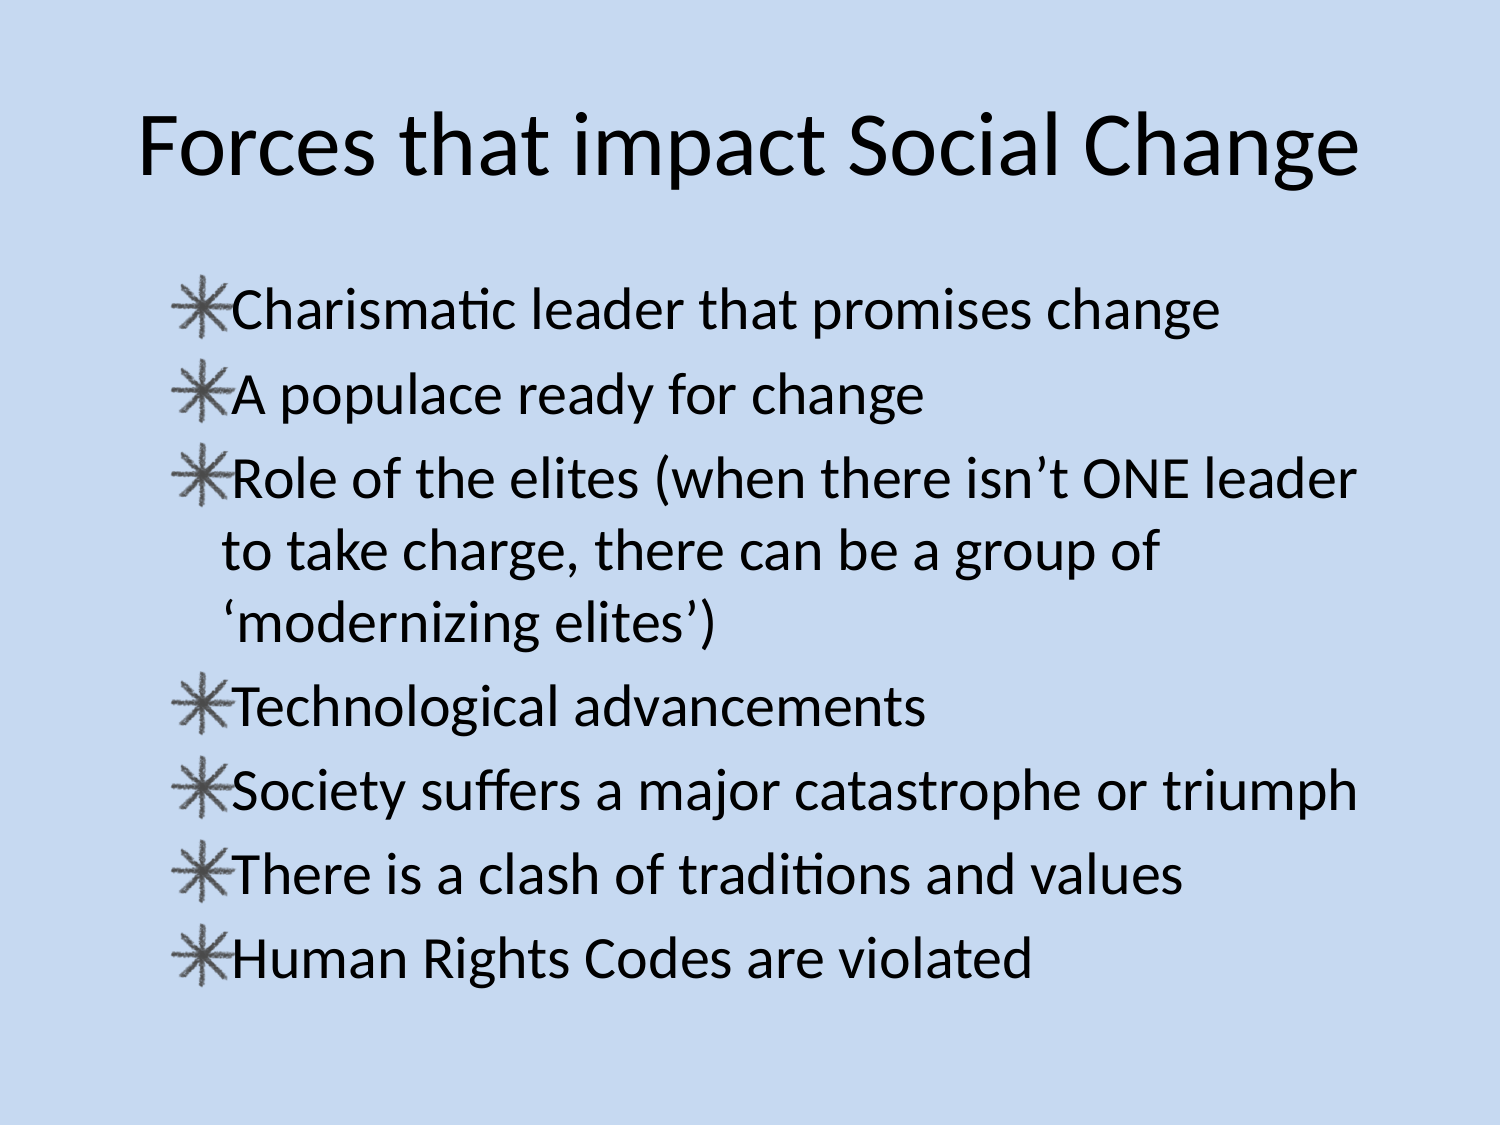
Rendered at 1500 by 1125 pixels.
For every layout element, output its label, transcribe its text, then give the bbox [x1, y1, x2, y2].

picture [166, 750, 240, 823]
picture [166, 918, 240, 991]
picture [166, 666, 240, 739]
picture [166, 353, 240, 427]
picture [166, 834, 240, 907]
picture [166, 269, 240, 343]
title Forces that impact Social Change [74, 44, 1426, 233]
picture [166, 437, 240, 511]
list Charismatic leader that promises change A populace ready for change Role of the elites (when there isn’t ONE leader to take charge, there can be a group of ‘modernizing elites’) Technological advancements Society suffers a major catastrophe or triumph There is a clash of traditions and values Human Rights Codes are violated [74, 262, 1426, 1006]
